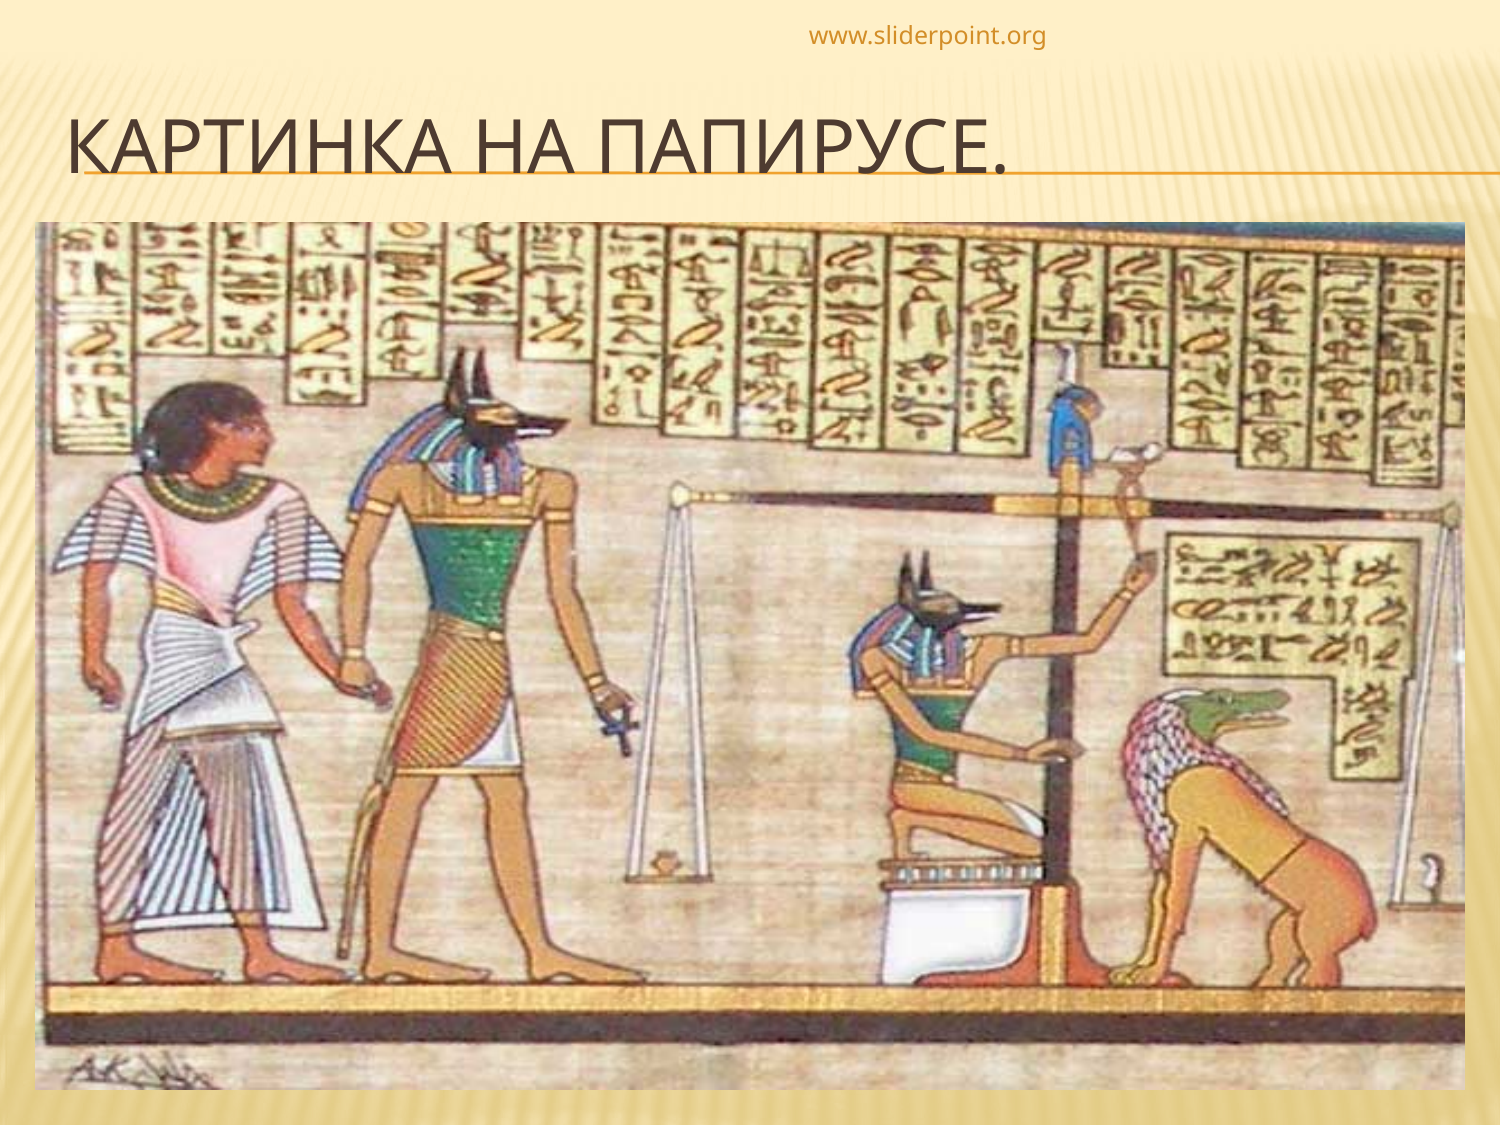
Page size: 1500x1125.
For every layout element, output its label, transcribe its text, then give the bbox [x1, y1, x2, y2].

picture [34, 222, 1466, 1091]
footer www.sliderpoint.org [512, 12, 1063, 60]
title Картинка на папирусе. [49, 75, 1475, 213]
